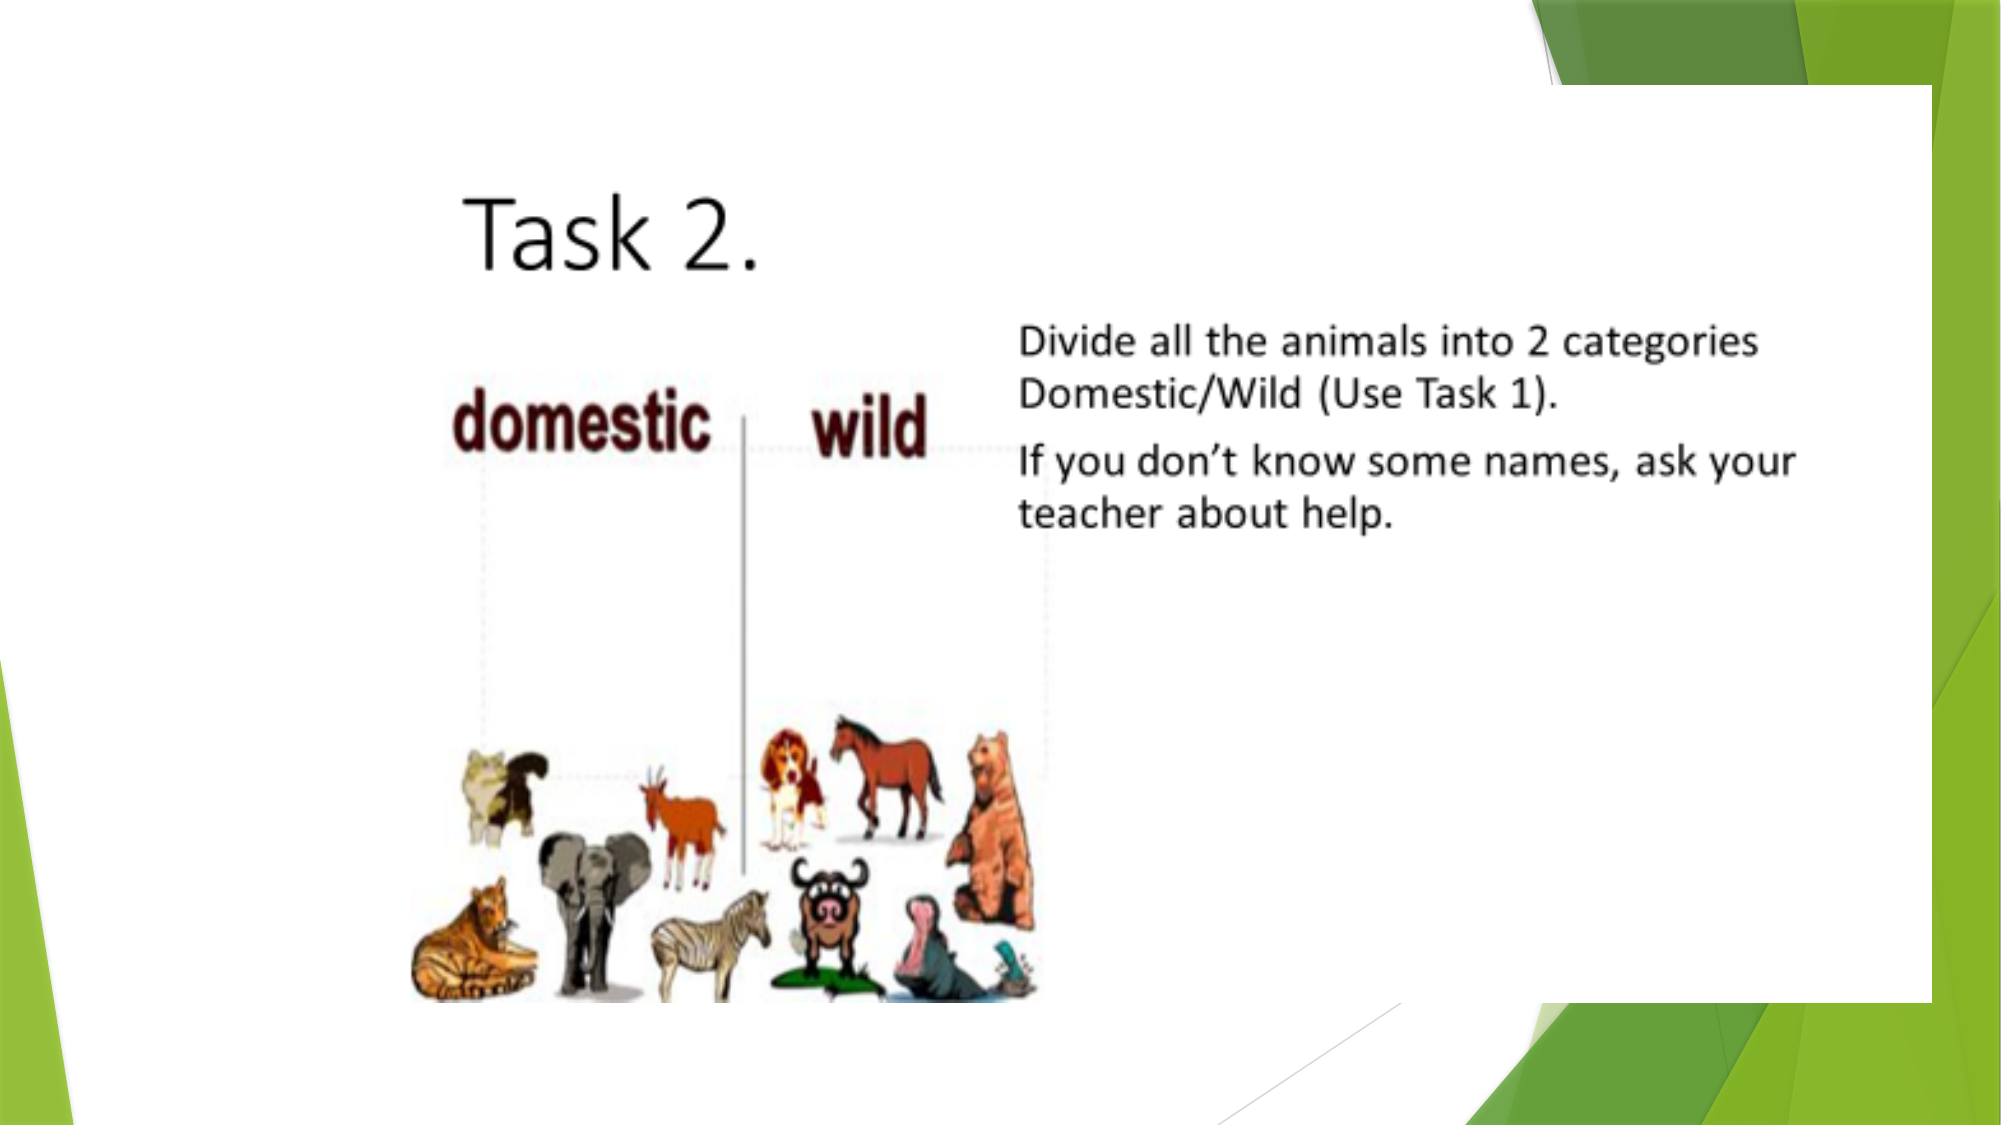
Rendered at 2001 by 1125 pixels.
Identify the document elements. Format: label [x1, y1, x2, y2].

picture [300, 85, 1932, 1004]
